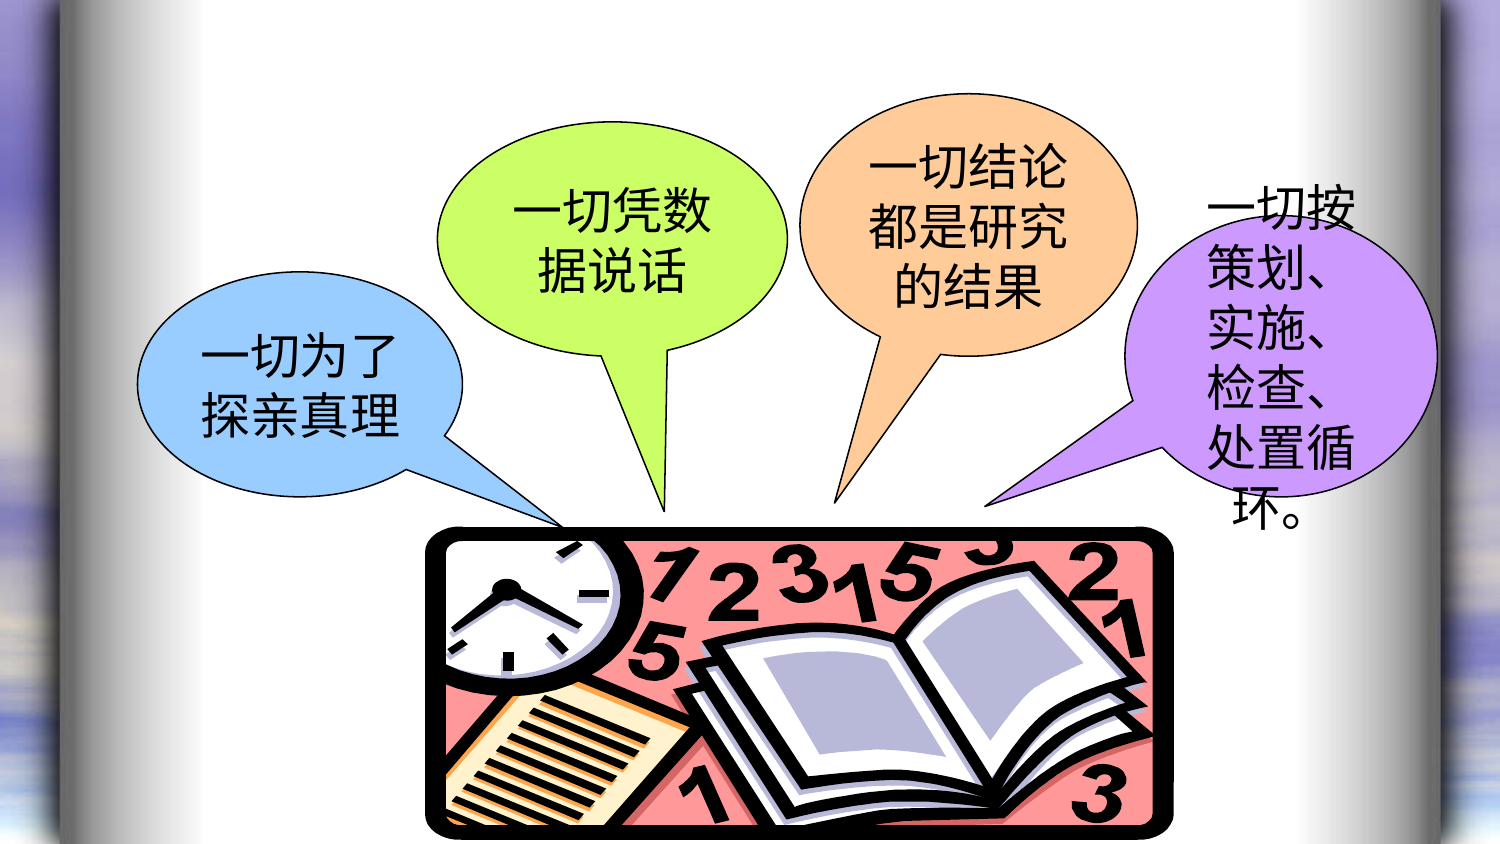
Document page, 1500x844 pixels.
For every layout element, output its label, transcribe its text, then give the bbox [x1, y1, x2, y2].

text_box 一切凭数据说话 [437, 121, 788, 512]
text_box 一切按策划、实施、检查、处置循环。 [984, 215, 1438, 507]
picture [0, 0, 1500, 844]
text_box 一切结论都是研究的结果 [799, 93, 1138, 504]
text_box 一切为了探亲真理 [137, 271, 555, 521]
